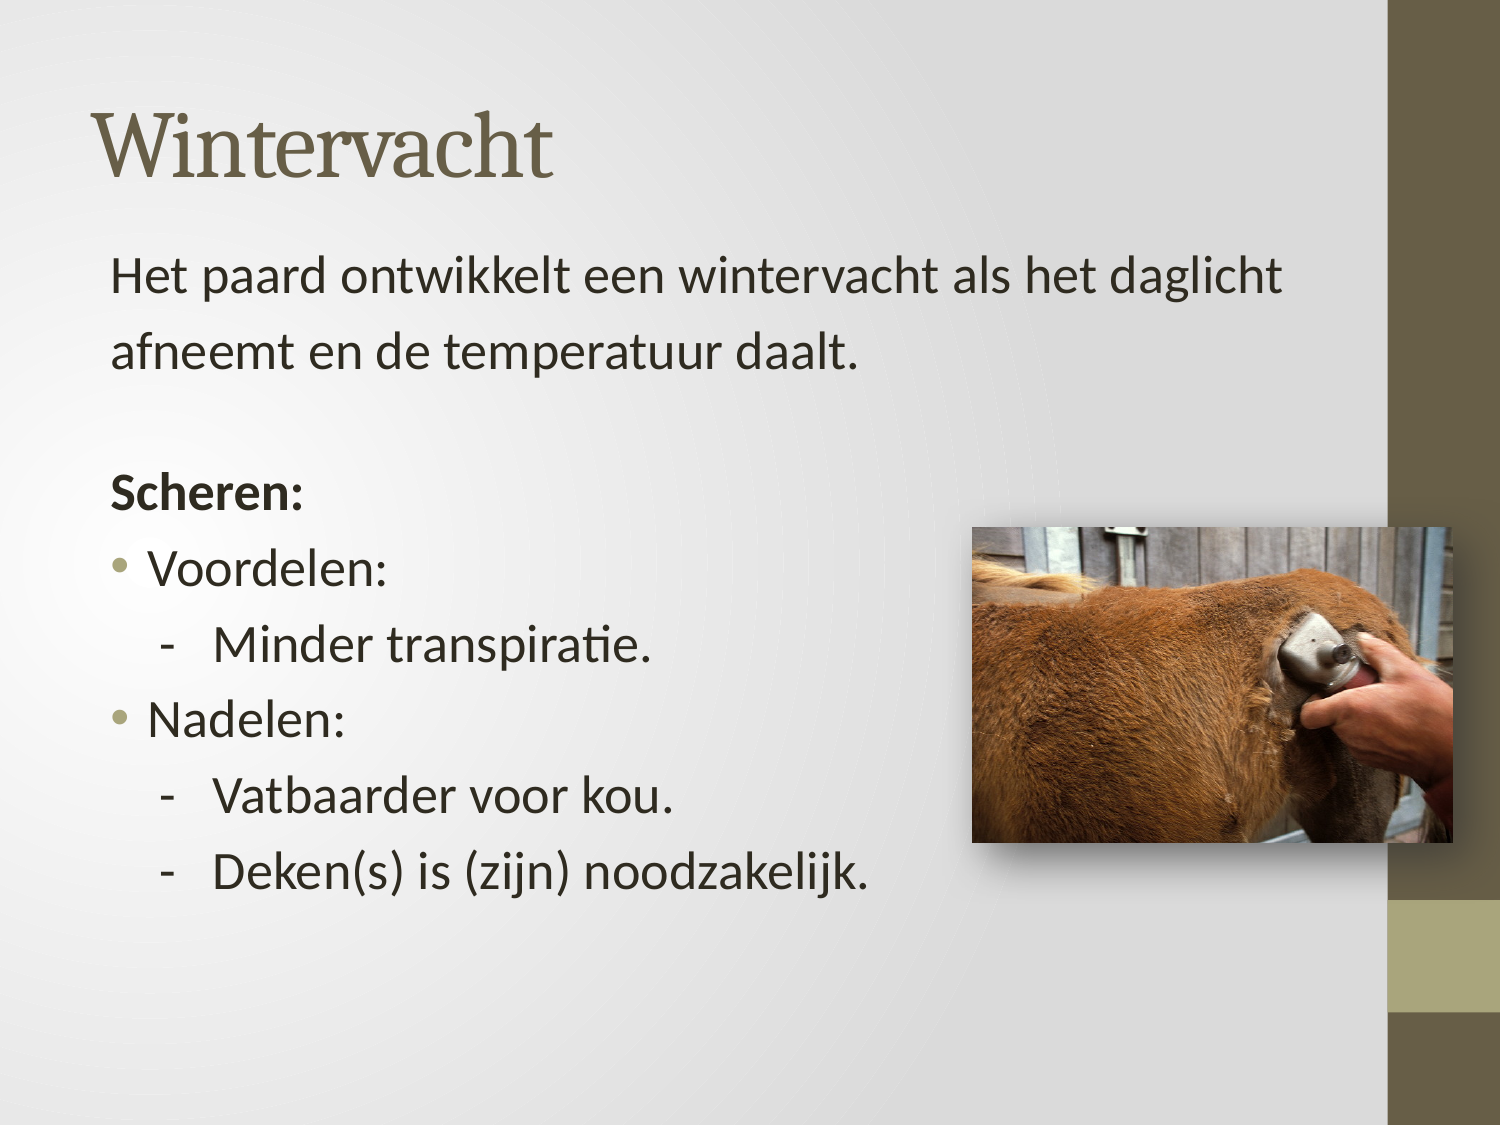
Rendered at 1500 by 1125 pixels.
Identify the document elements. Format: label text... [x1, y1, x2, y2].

picture [972, 526, 1454, 844]
list Het paard ontwikkelt een wintervacht als het daglicht afneemt en de temperatuur daalt. Scheren: Voordelen: - Minder transpiratie. Nadelen: - Vatbaarder voor kou. - Deken(s) is (zijn) noodzakelijk. [76, 231, 1388, 989]
title Wintervacht [75, 45, 1325, 233]
